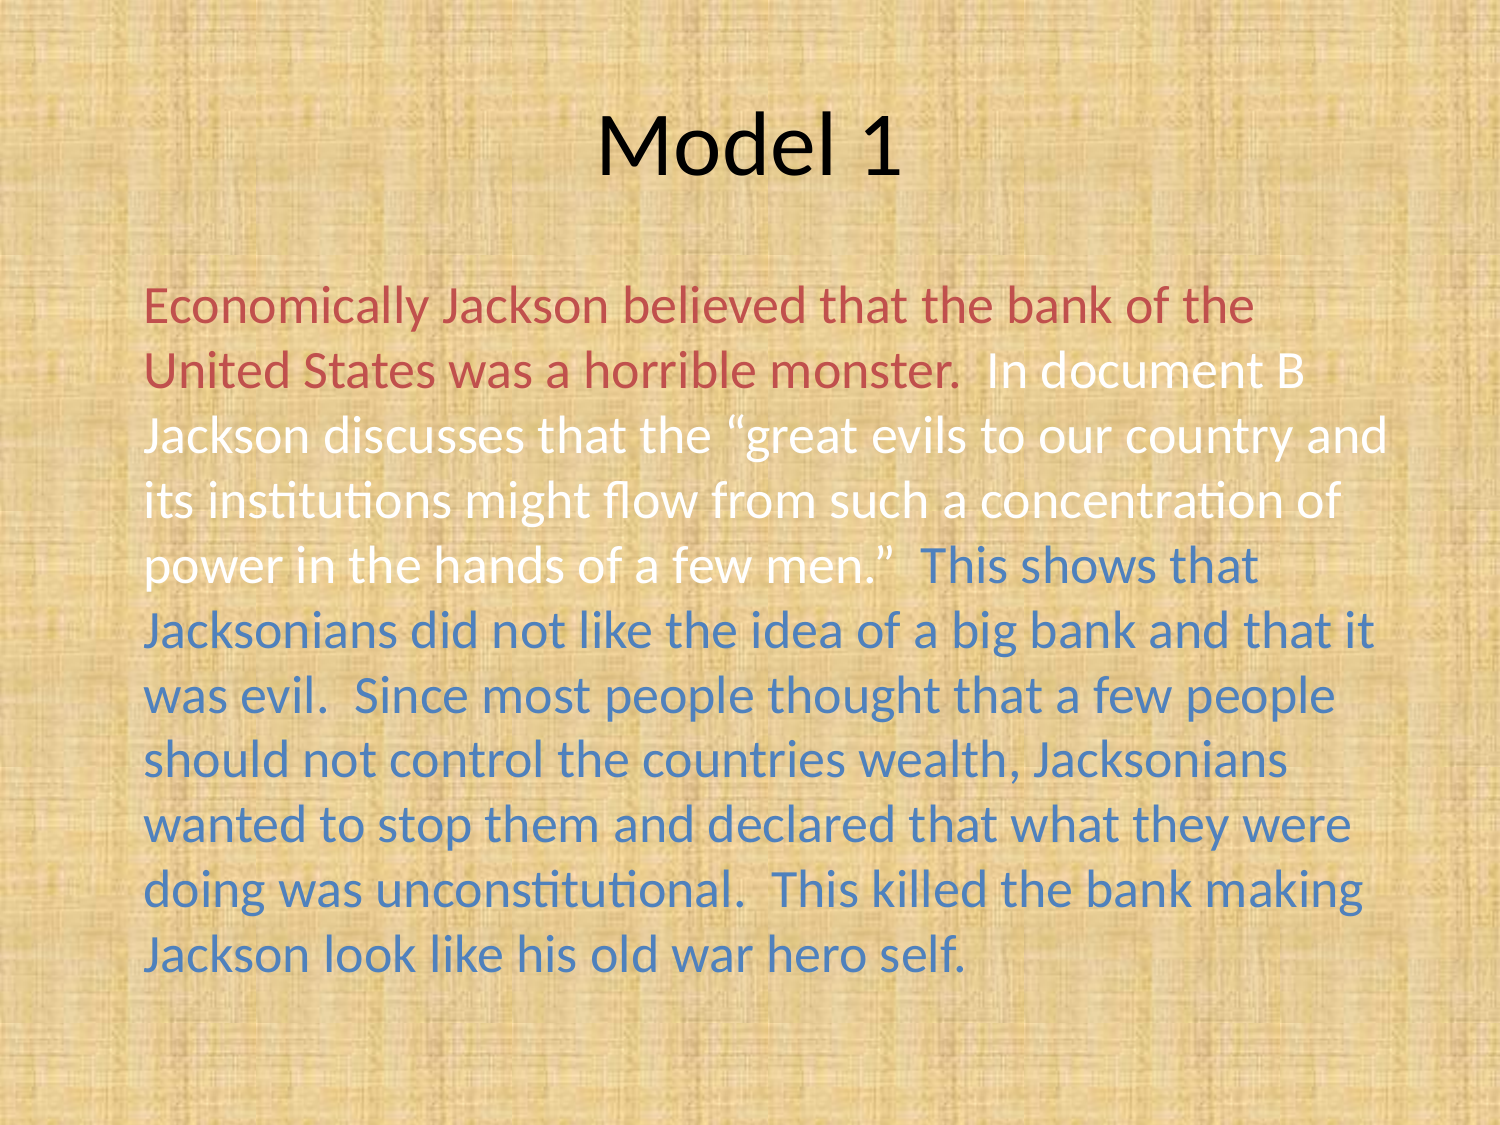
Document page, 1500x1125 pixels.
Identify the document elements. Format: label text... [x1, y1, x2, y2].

list Economically Jackson believed that the bank of the United States was a horrible monster. In document B Jackson discusses that the “great evils to our country and its institutions might flow from such a concentration of power in the hands of a few men.” This shows that Jacksonians did not like the idea of a big bank and that it was evil. Since most people thought that a few people should not control the countries wealth, Jacksonians wanted to stop them and declared that what they were doing was unconstitutional. This killed the bank making Jackson look like his old war hero self. [75, 262, 1425, 1005]
picture [0, 0, 1500, 1125]
title Model 1 [75, 45, 1425, 233]
